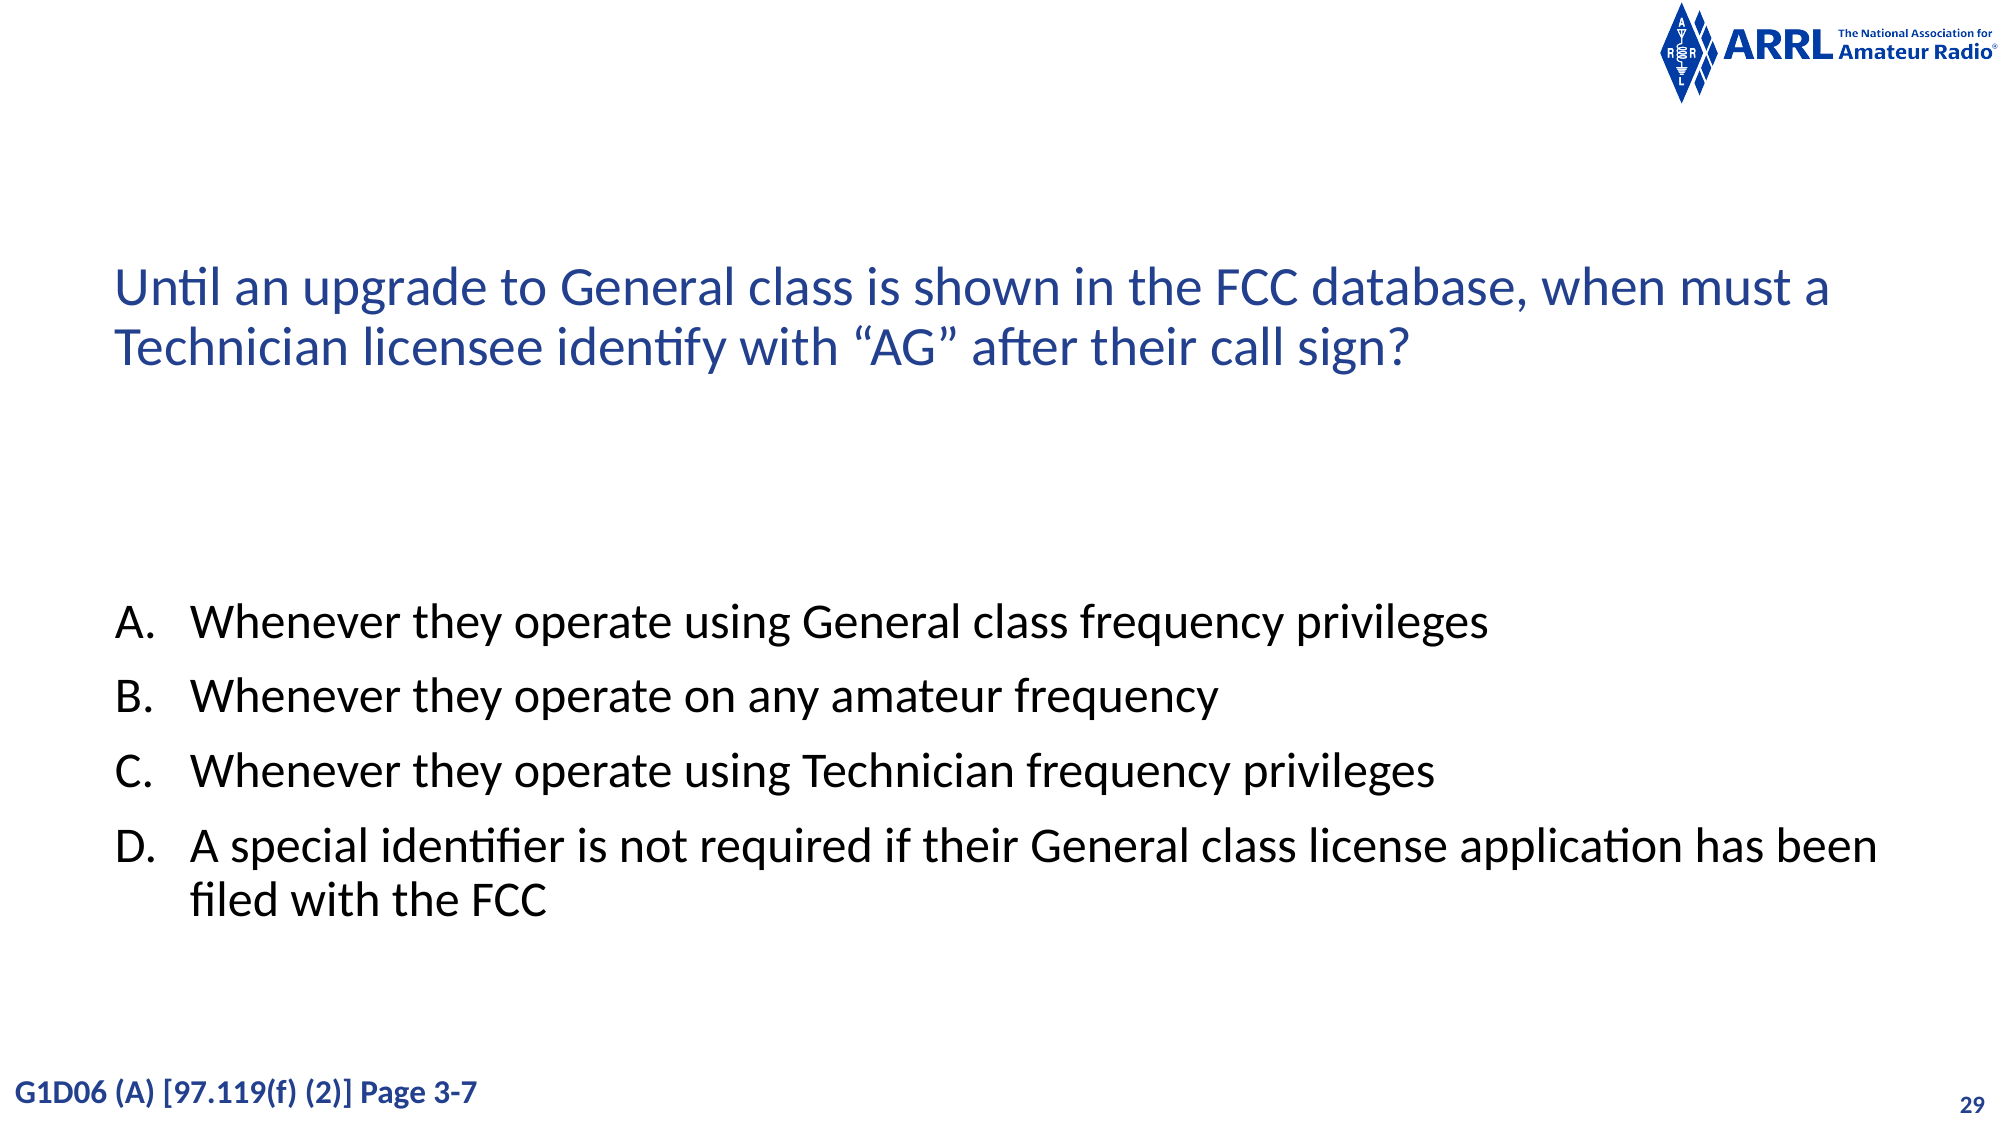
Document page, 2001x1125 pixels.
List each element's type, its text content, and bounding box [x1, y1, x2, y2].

text_box 29 [1899, 1081, 2000, 1125]
text_box G1D06 (A) [97.119(f) (2)] Page 3-7 [0, 1062, 1313, 1118]
list Whenever they operate using General class frequency privileges Whenever they operate on any amateur frequency Whenever they operate using Technician frequency privileges A special identifier is not required if their General class license application has been filed with the FCC [99, 587, 1900, 1005]
picture [1658, 0, 1999, 106]
title Until an upgrade to General class is shown in the FCC database, when must a Technician licensee identify with “AG” after their call sign? [99, 249, 1900, 388]
